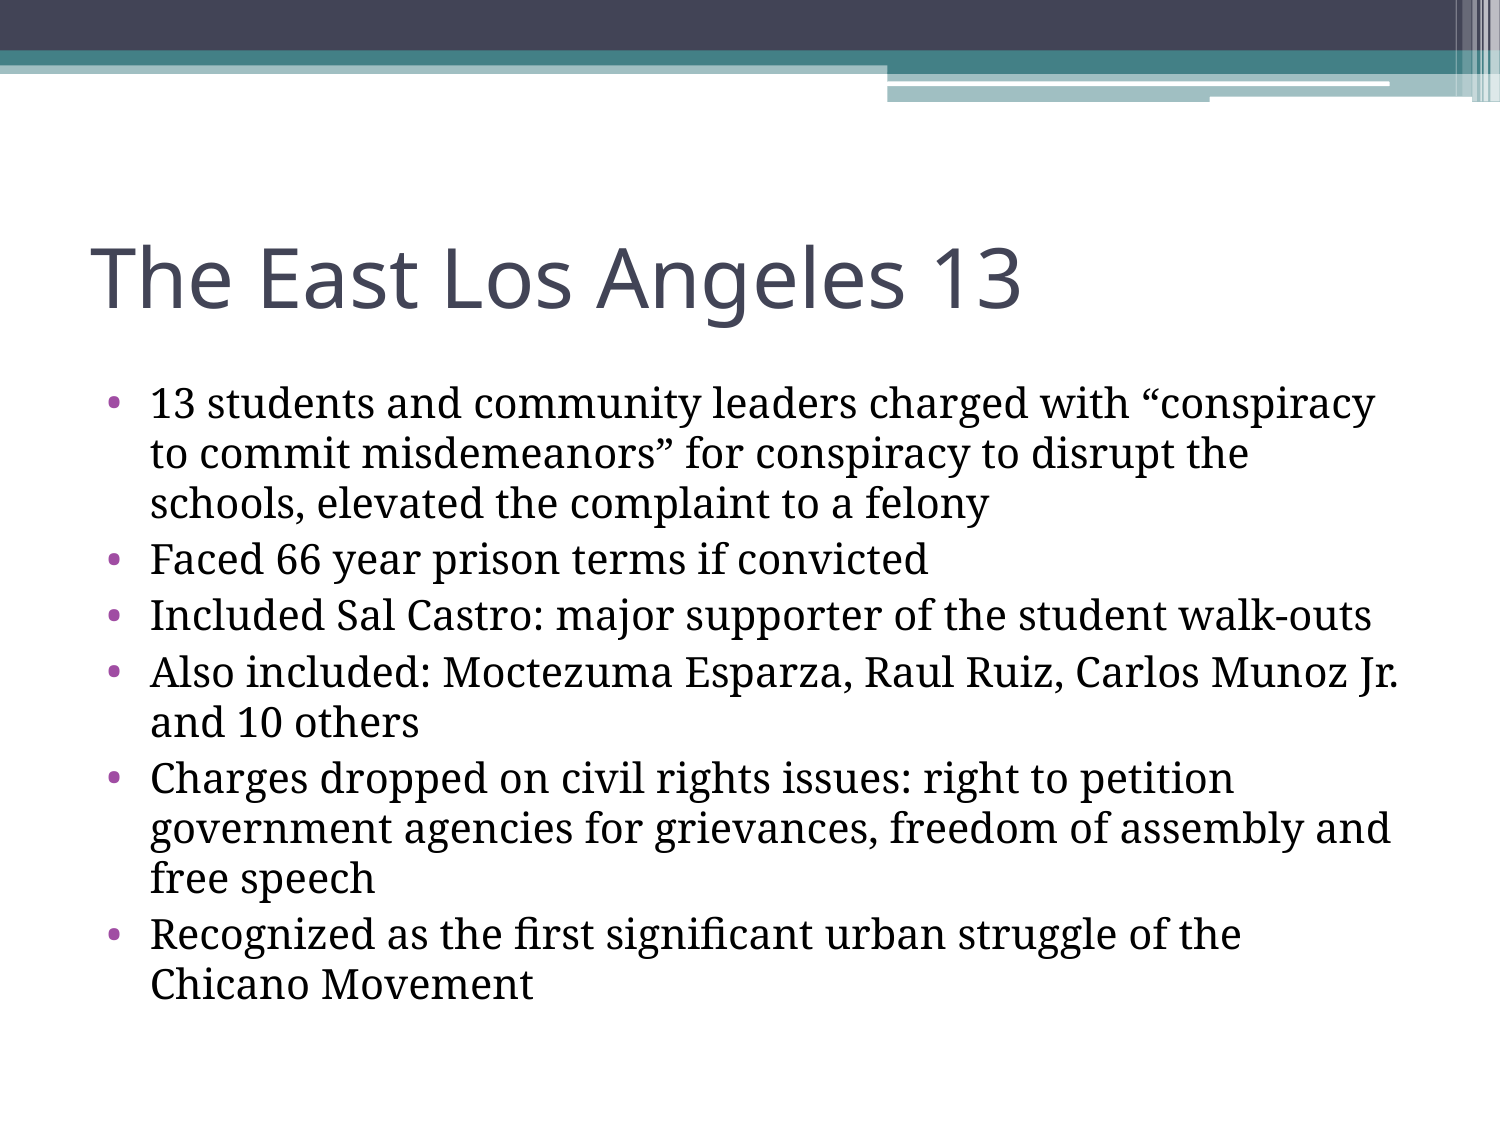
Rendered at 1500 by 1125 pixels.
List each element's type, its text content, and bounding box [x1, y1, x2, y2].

title The East Los Angeles 13 [75, 187, 1425, 363]
list 13 students and community leaders charged with “conspiracy to commit misdemeanors” for conspiracy to disrupt the schools, elevated the complaint to a felony Faced 66 year prison terms if convicted Included Sal Castro: major supporter of the student walk-outs Also included: Moctezuma Esparza, Raul Ruiz, Carlos Munoz Jr. and 10 others Charges dropped on civil rights issues: right to petition government agencies for grievances, freedom of assembly and free speech Recognized as the first significant urban struggle of the Chicano Movement [75, 369, 1425, 1079]
